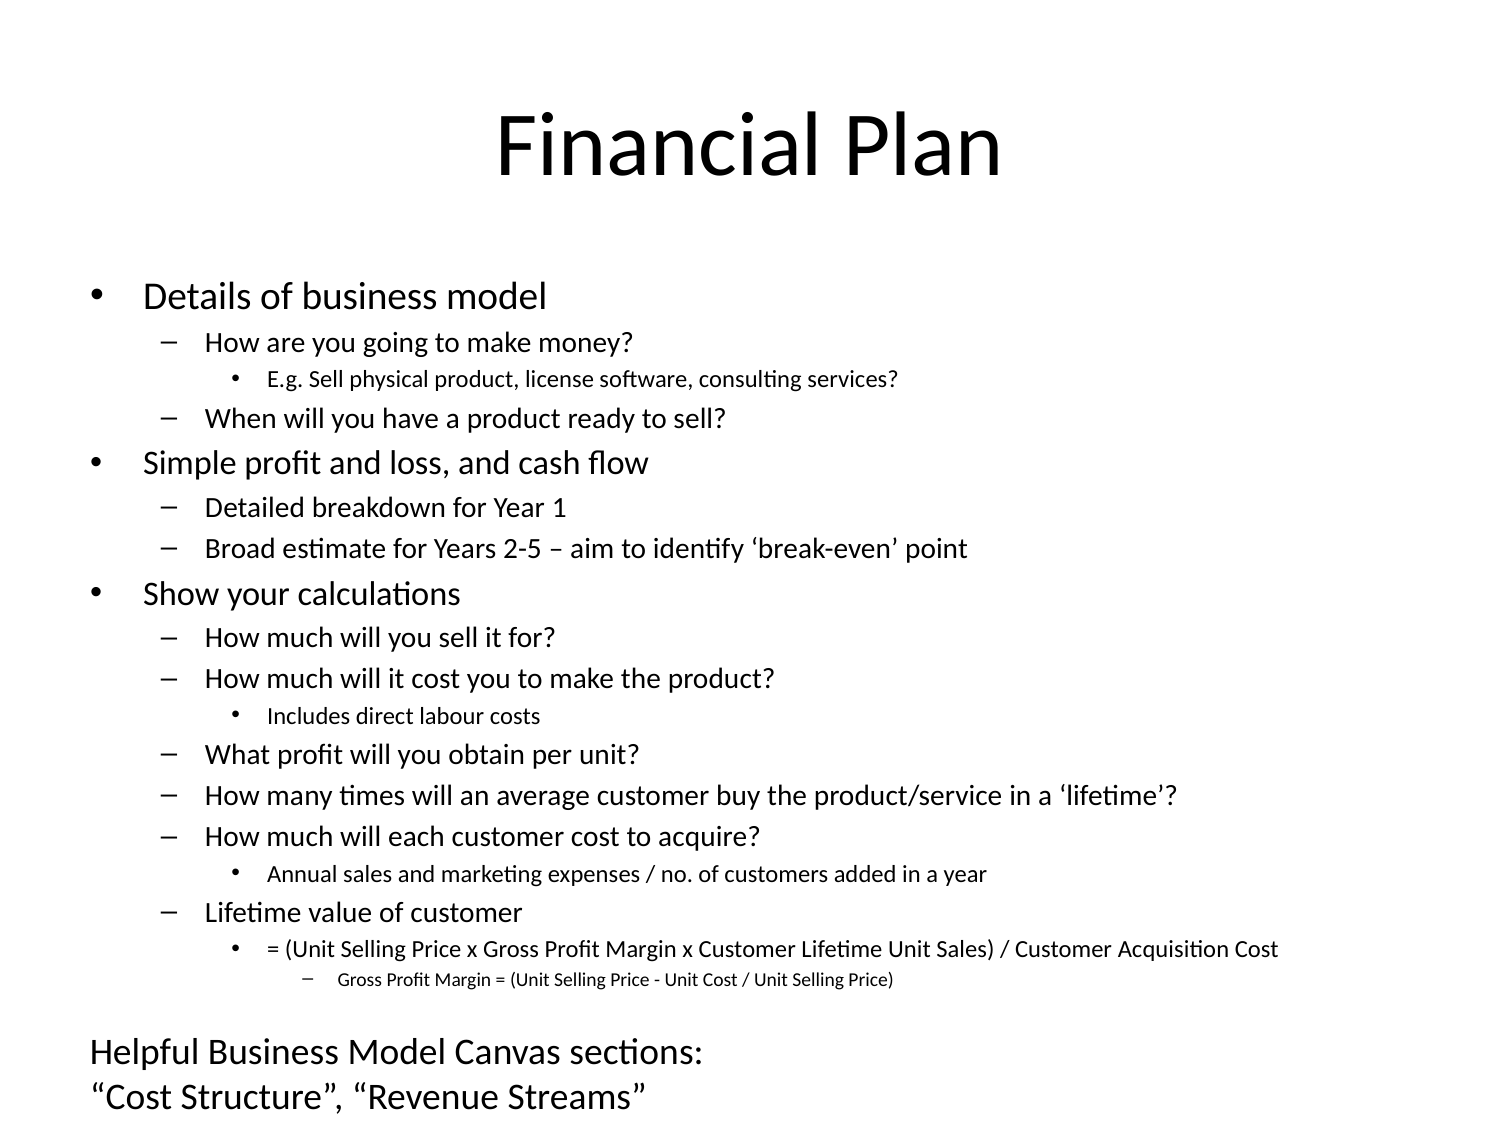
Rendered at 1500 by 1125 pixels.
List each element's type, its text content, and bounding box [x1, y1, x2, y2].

list Details of business model How are you going to make money? E.g. Sell physical product, license software, consulting services? When will you have a product ready to sell? Simple profit and loss, and cash flow Detailed breakdown for Year 1 Broad estimate for Years 2-5 – aim to identify ‘break-even’ point Show your calculations How much will you sell it for? How much will it cost you to make the product? Includes direct labour costs What profit will you obtain per unit? How many times will an average customer buy the product/service in a ‘lifetime’? How much will each customer cost to acquire? Annual sales and marketing expenses / no. of customers added in a year Lifetime value of customer = (Unit Selling Price x Gross Profit Margin x Customer Lifetime Unit Sales) / Customer Acquisition Cost Gross Profit Margin = (Unit Selling Price - Unit Cost / Unit Selling Price) [75, 262, 1425, 1005]
title Financial Plan [75, 45, 1425, 233]
text_box Helpful Business Model Canvas sections: “Cost Structure”, “Revenue Streams” [75, 1019, 1093, 1124]
